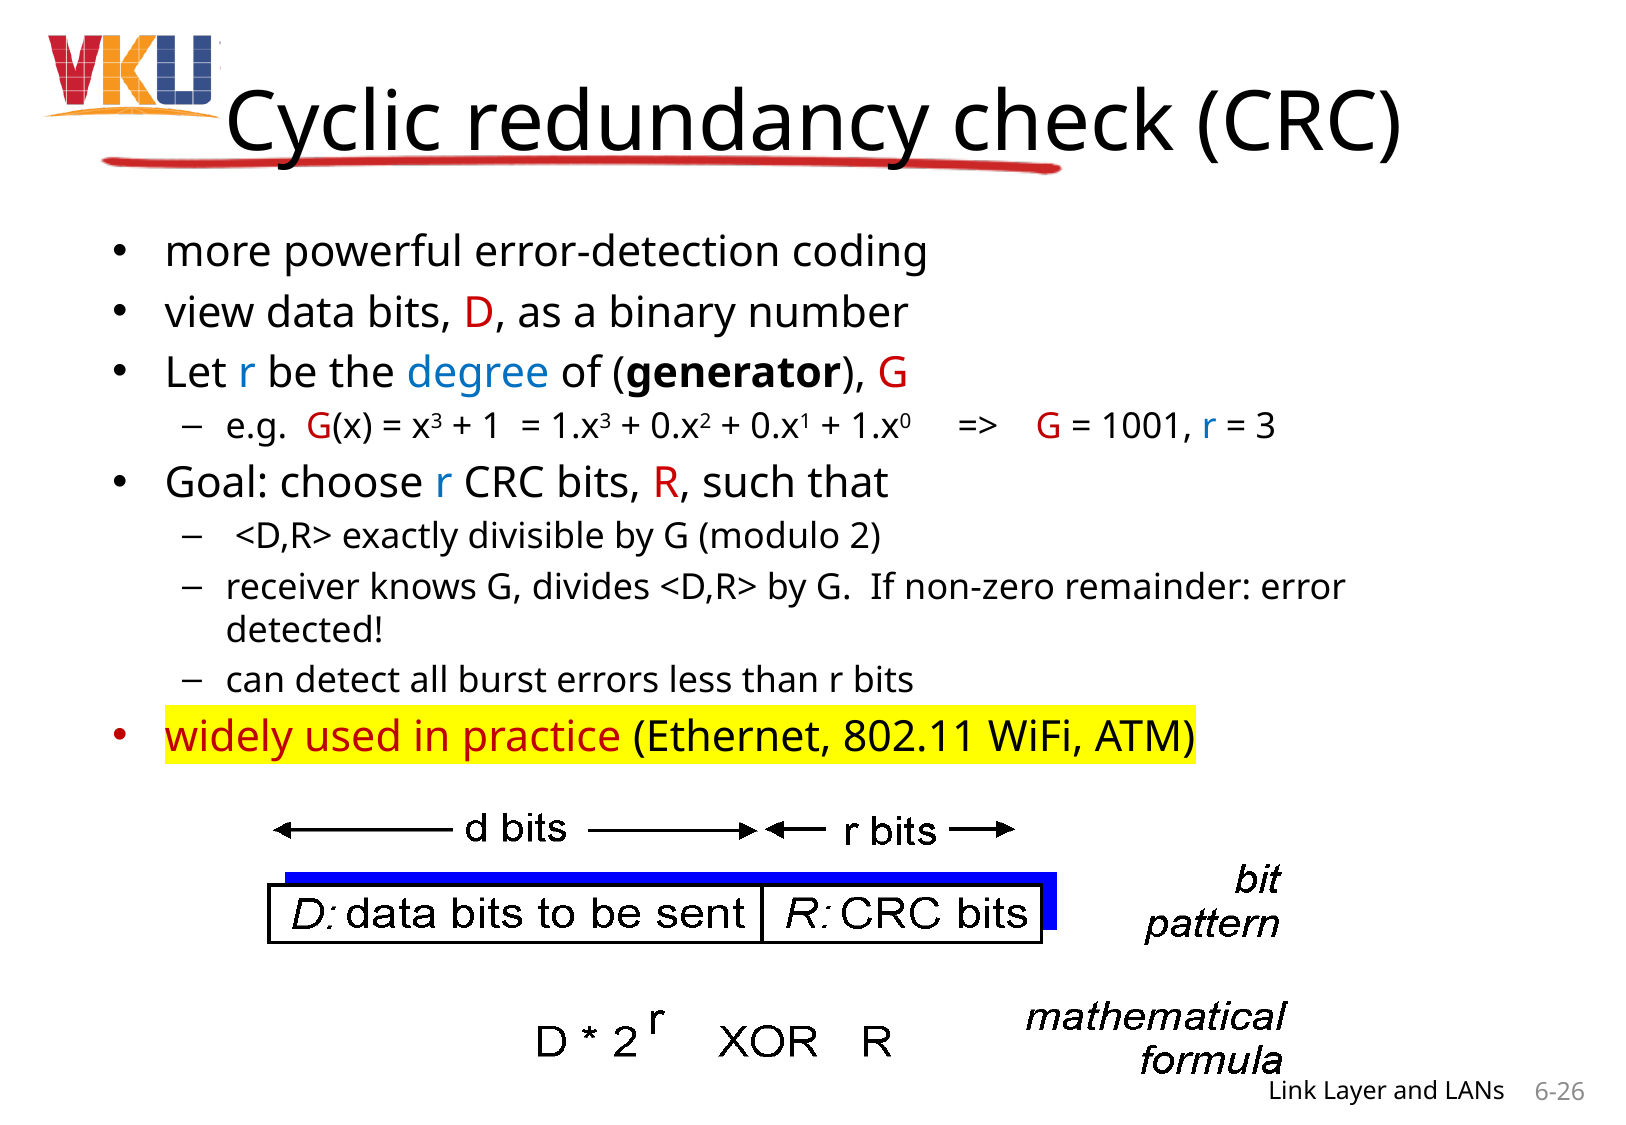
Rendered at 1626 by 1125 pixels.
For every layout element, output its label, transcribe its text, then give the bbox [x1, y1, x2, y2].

picture [267, 813, 1288, 1075]
picture [97, 151, 1073, 180]
slide_number 6-26 [1502, 1069, 1601, 1115]
picture [32, 21, 228, 129]
list more powerful error-detection coding view data bits, D, as a binary number Let r be the degree of (generator), G e.g. G(x) = x3 + 1 = 1.x3 + 0.x2 + 0.x1 + 1.x0 => G = 1001, r = 3 Goal: choose r CRC bits, R, such that <D,R> exactly divisible by G (modulo 2) receiver knows G, divides <D,R> by G. If non-zero remainder: error detected! can detect all burst errors less than r bits widely used in practice (Ethernet, 802.11 WiFi, ATM) [97, 216, 1479, 768]
footer Link Layer and LANs [1133, 1069, 1520, 1110]
title Cyclic redundancy check (CRC) [82, 34, 1546, 200]
